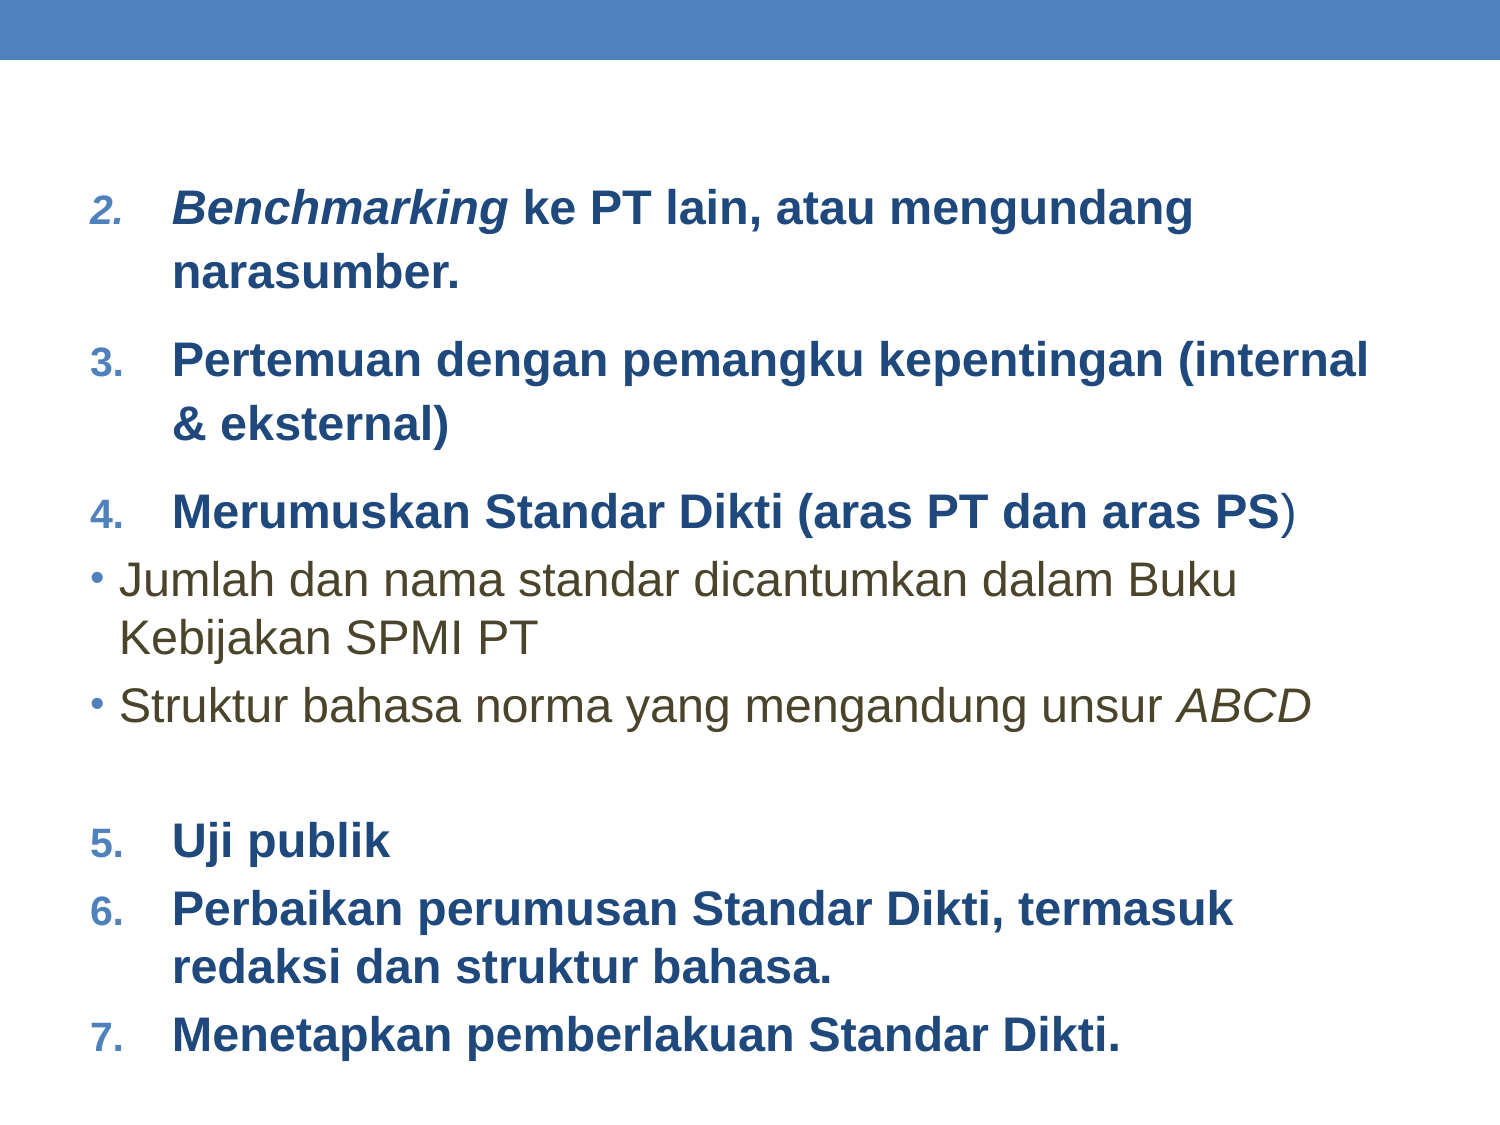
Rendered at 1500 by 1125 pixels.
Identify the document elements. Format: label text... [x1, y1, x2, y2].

list Benchmarking ke PT lain, atau mengundang narasumber. Pertemuan dengan pemangku kepentingan (internal & eksternal) Merumuskan Standar Dikti (aras PT dan aras PS) Jumlah dan nama standar dicantumkan dalam Buku Kebijakan SPMI PT Struktur bahasa norma yang mengandung unsur ABCD Uji publik Perbaikan perumusan Standar Dikti, termasuk redaksi dan struktur bahasa. Menetapkan pemberlakuan Standar Dikti. [75, 162, 1413, 1075]
